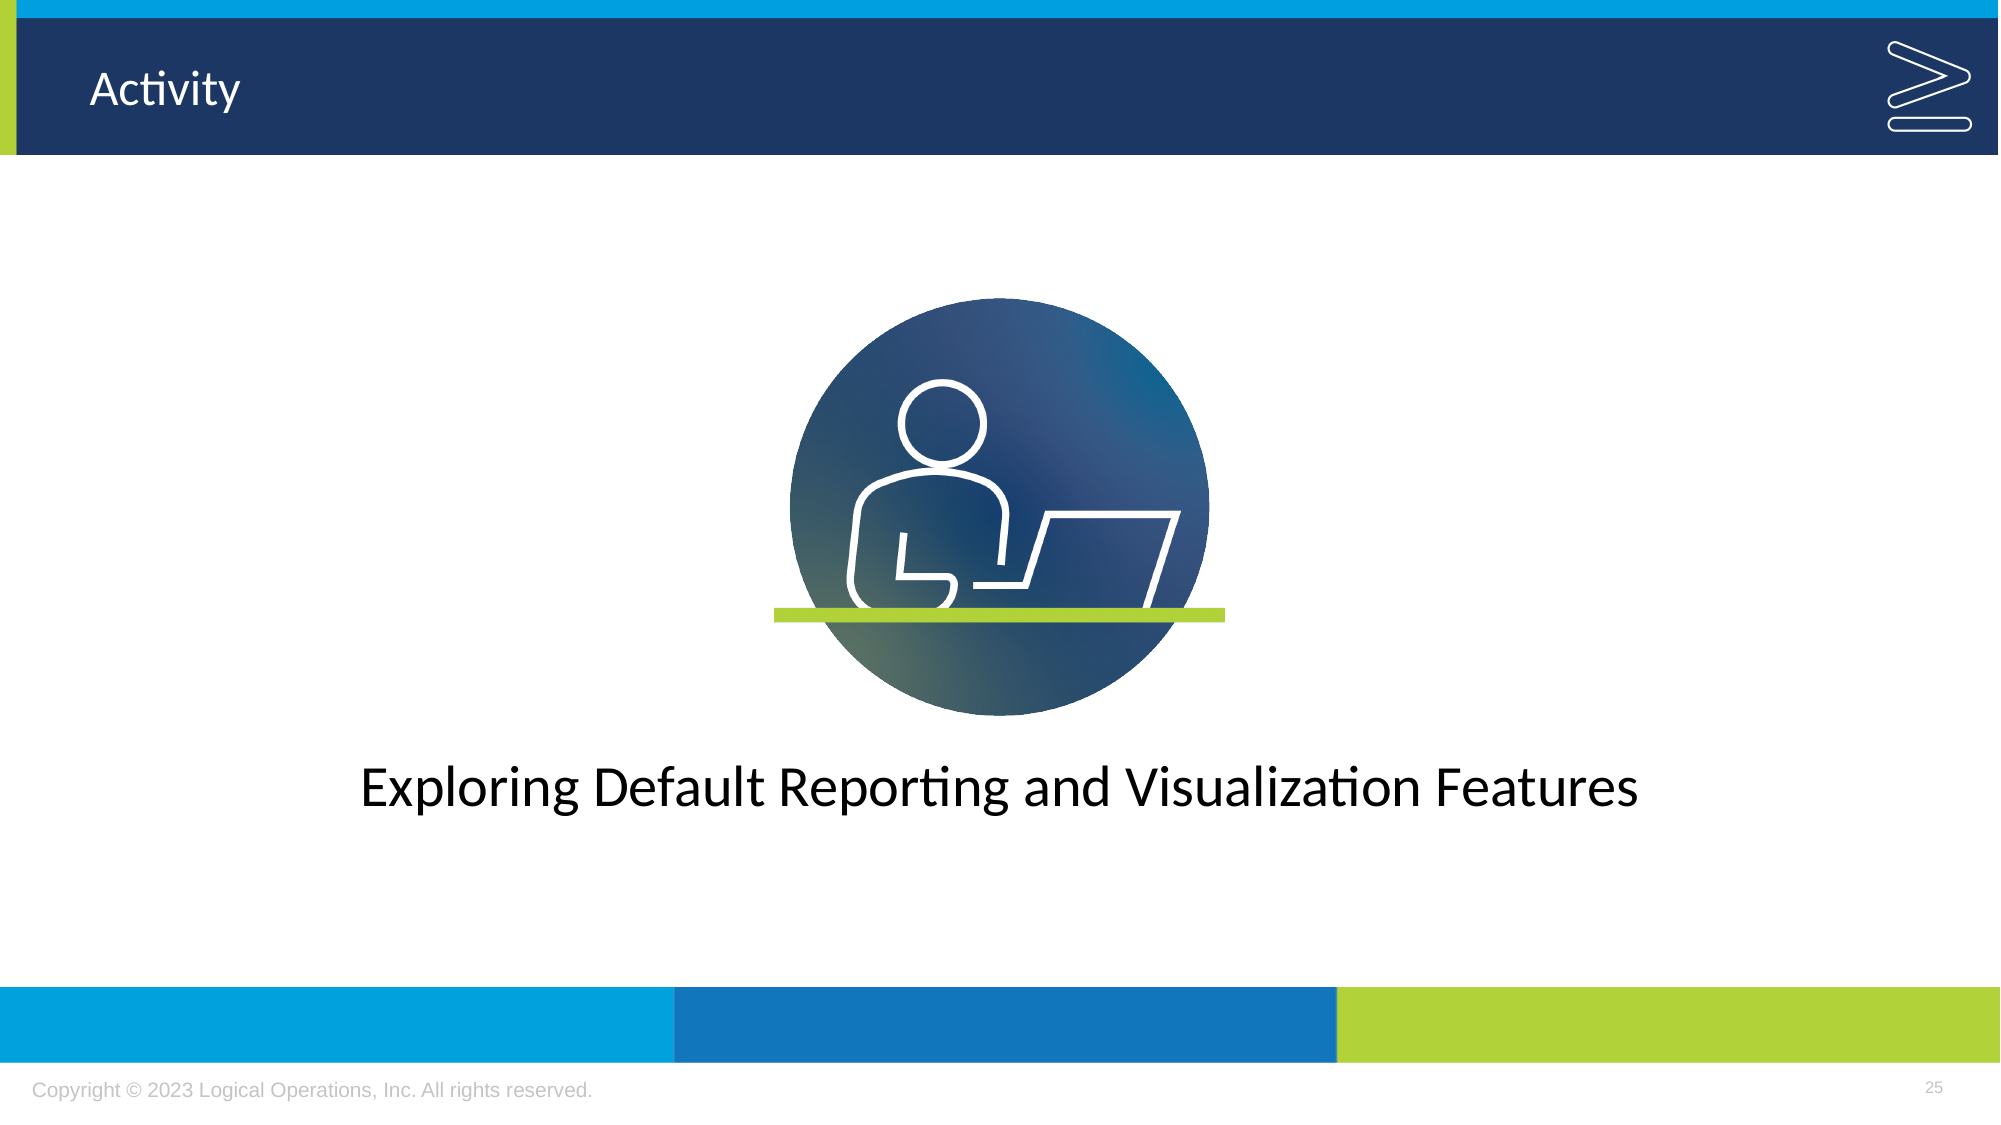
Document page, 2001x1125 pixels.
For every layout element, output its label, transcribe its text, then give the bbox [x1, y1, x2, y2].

picture [674, 987, 2000, 1063]
picture [774, 298, 1225, 716]
picture [0, 0, 1998, 155]
list Exploring Default Reporting and Visualization Features [125, 740, 1875, 841]
slide_number 25 [1491, 1057, 1959, 1118]
